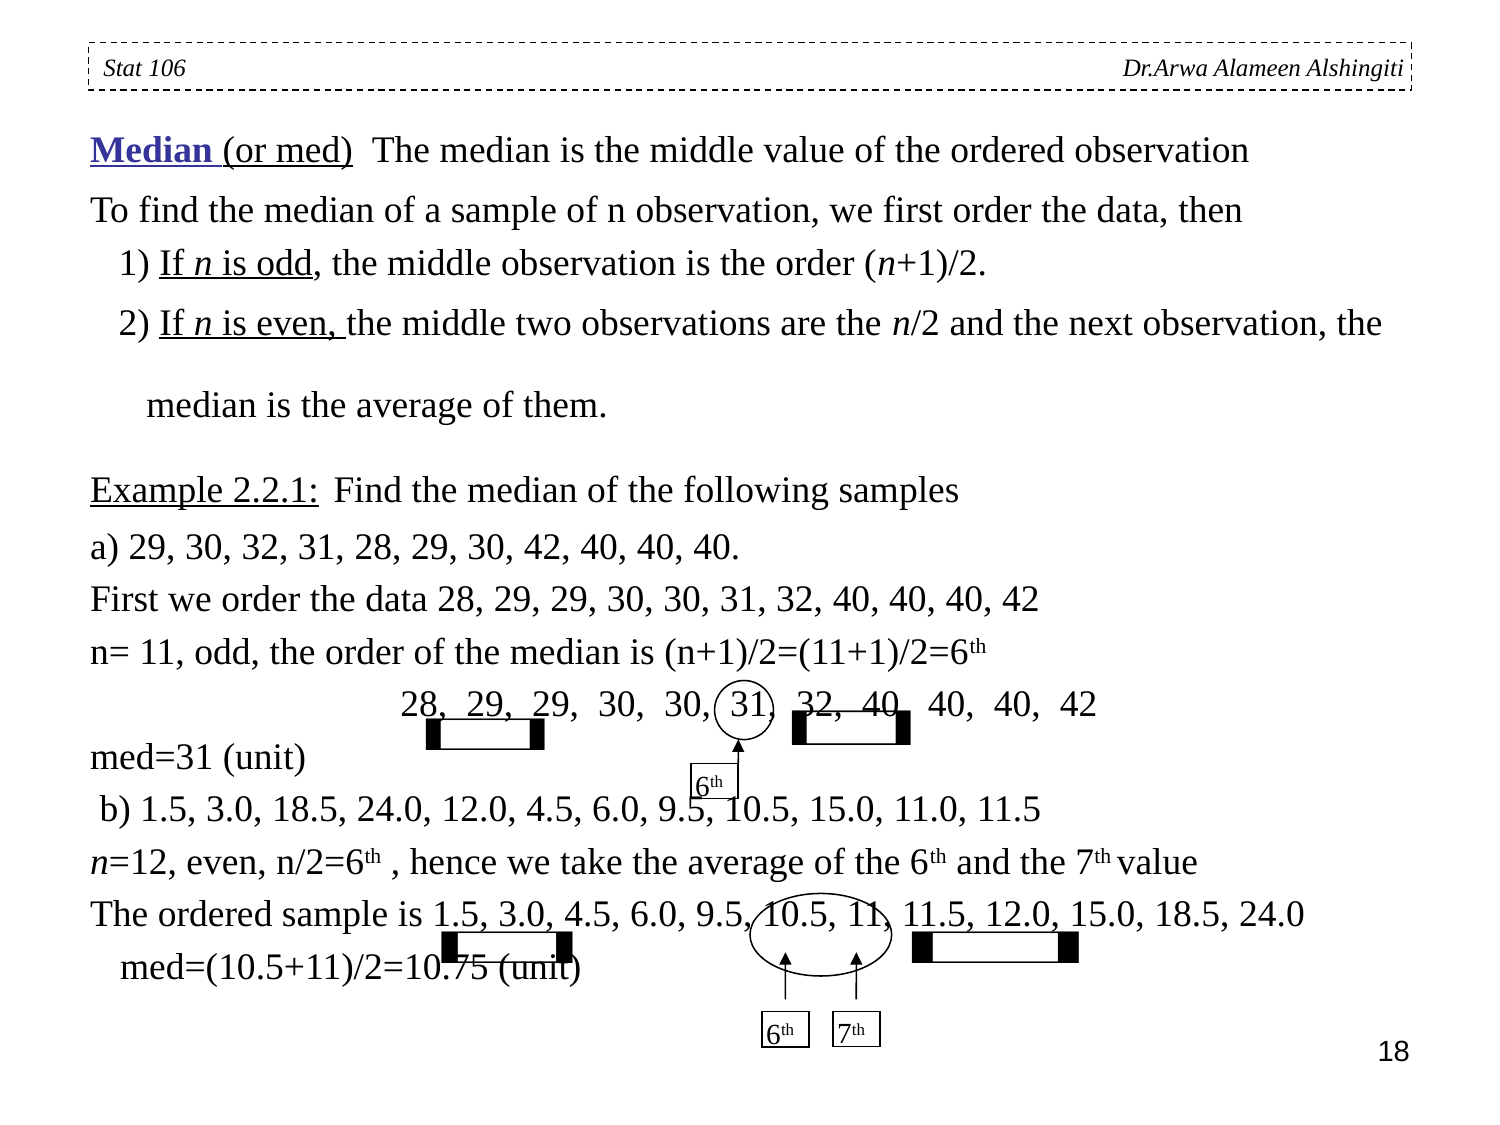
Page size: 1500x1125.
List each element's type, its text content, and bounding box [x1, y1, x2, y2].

list Median (or med) The median is the middle value of the ordered observation To find the median of a sample of n observation, we first order the data, then 1) If n is odd, the middle observation is the order (n+1)/2. 2) If n is even, the middle two observations are the n/2 and the next observation, the median is the average of them. Example 2.2.1: Find the median of the following samples a) 29, 30, 32, 31, 28, 29, 30, 42, 40, 40, 40. First we order the data 28, 29, 29, 30, 30, 31, 32, 40, 40, 40, 42 n= 11, odd, the order of the median is (n+1)/2=(11+1)/2=6th 28, 29, 29, 30, 30, 31, 32, 40, 40, 40, 42 med=31 (unit) b) 1.5, 3.0, 18.5, 24.0, 12.0, 4.5, 6.0, 9.5, 10.5, 15.0, 11.0, 11.5 n=12, even, n/2=6th , hence we take the average of the 6th and the 7th value The ordered sample is 1.5, 3.0, 4.5, 6.0, 9.5, 10.5, 11, 11.5, 12.0, 15.0, 18.5, 24.0 med=(10.5+11)/2=10.75 (unit) [74, 42, 1424, 1071]
text_box Stat 106 Dr.Arwa Alameen Alshingiti [88, 42, 1412, 91]
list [277, 680, 638, 799]
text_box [702, 892, 1500, 1012]
text_box 6th [761, 1021, 809, 1047]
text_box 7th [832, 1021, 880, 1047]
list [643, 668, 1211, 799]
slide_number 18 [1074, 1024, 1426, 1103]
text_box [277, 892, 701, 1012]
